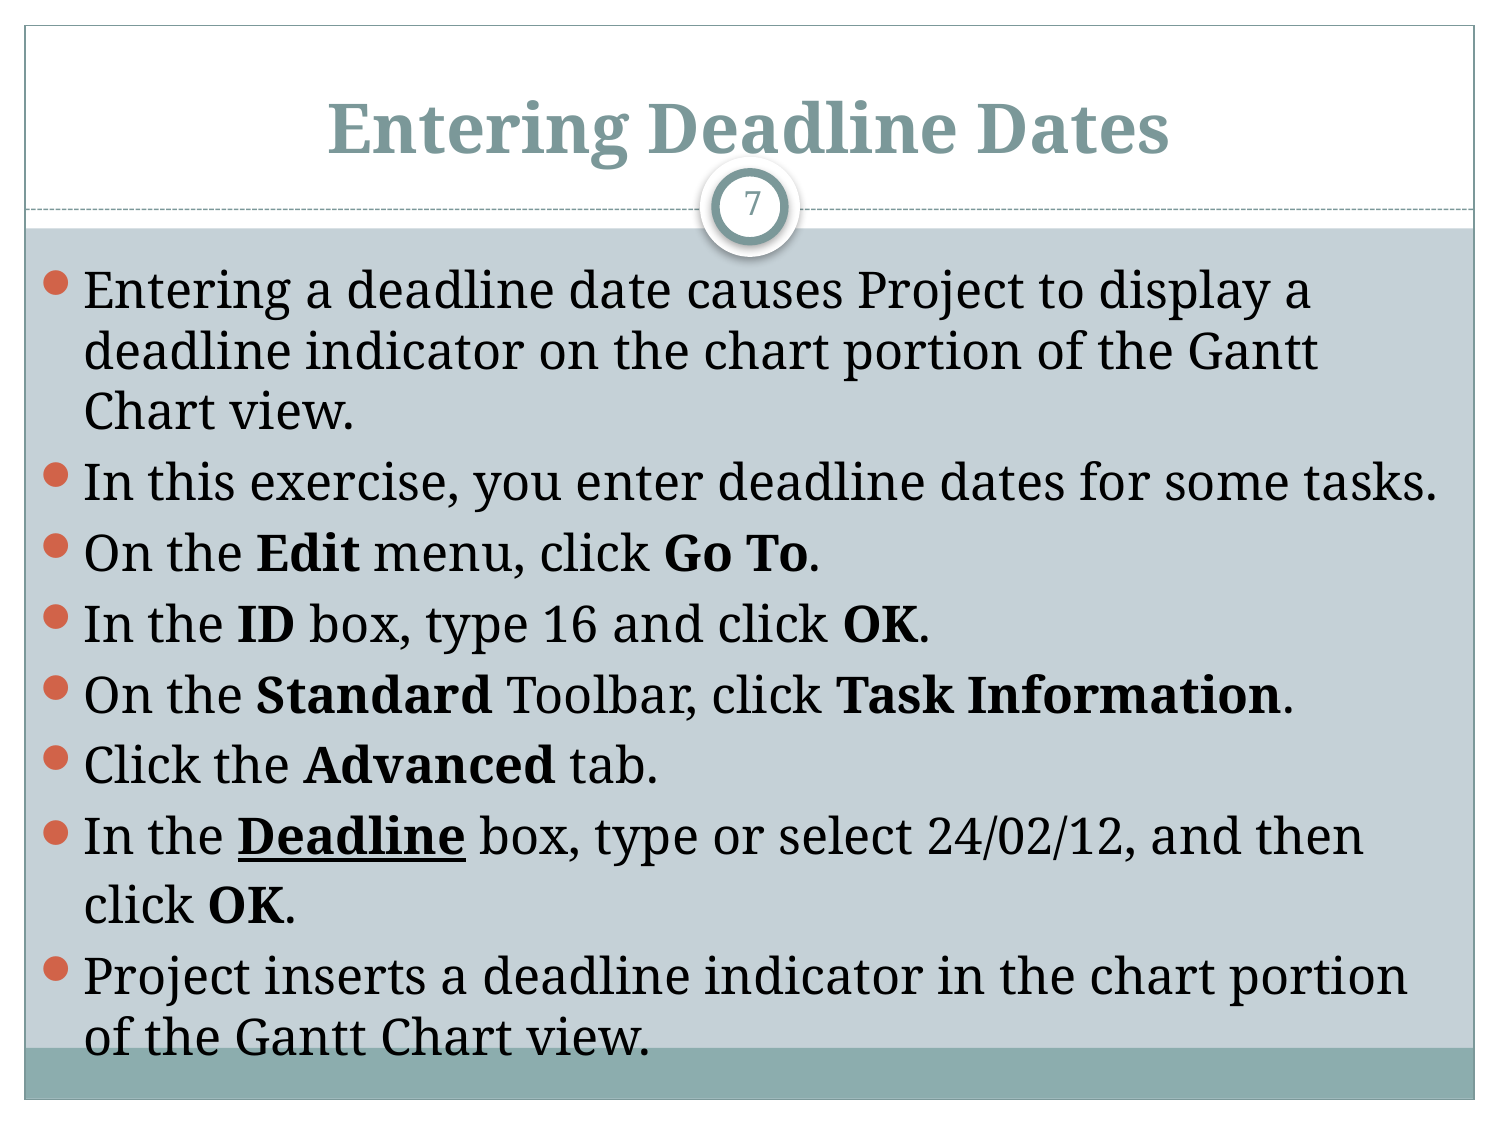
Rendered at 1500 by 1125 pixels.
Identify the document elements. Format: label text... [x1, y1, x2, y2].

slide_number 7 [715, 168, 791, 241]
list Entering a deadline date causes Project to display a deadline indicator on the chart portion of the Gantt Chart view. In this exercise, you enter deadline dates for some tasks. On the Edit menu, click Go To. In the ID box, type 16 and click OK. On the Standard Toolbar, click Task Information. Click the Advanced tab. In the Deadline box, type or select 24/02/12, and then click OK. Project inserts a deadline indicator in the chart portion of the Gantt Chart view. [24, 250, 1475, 1075]
title Entering Deadline Dates [0, 50, 1500, 175]
